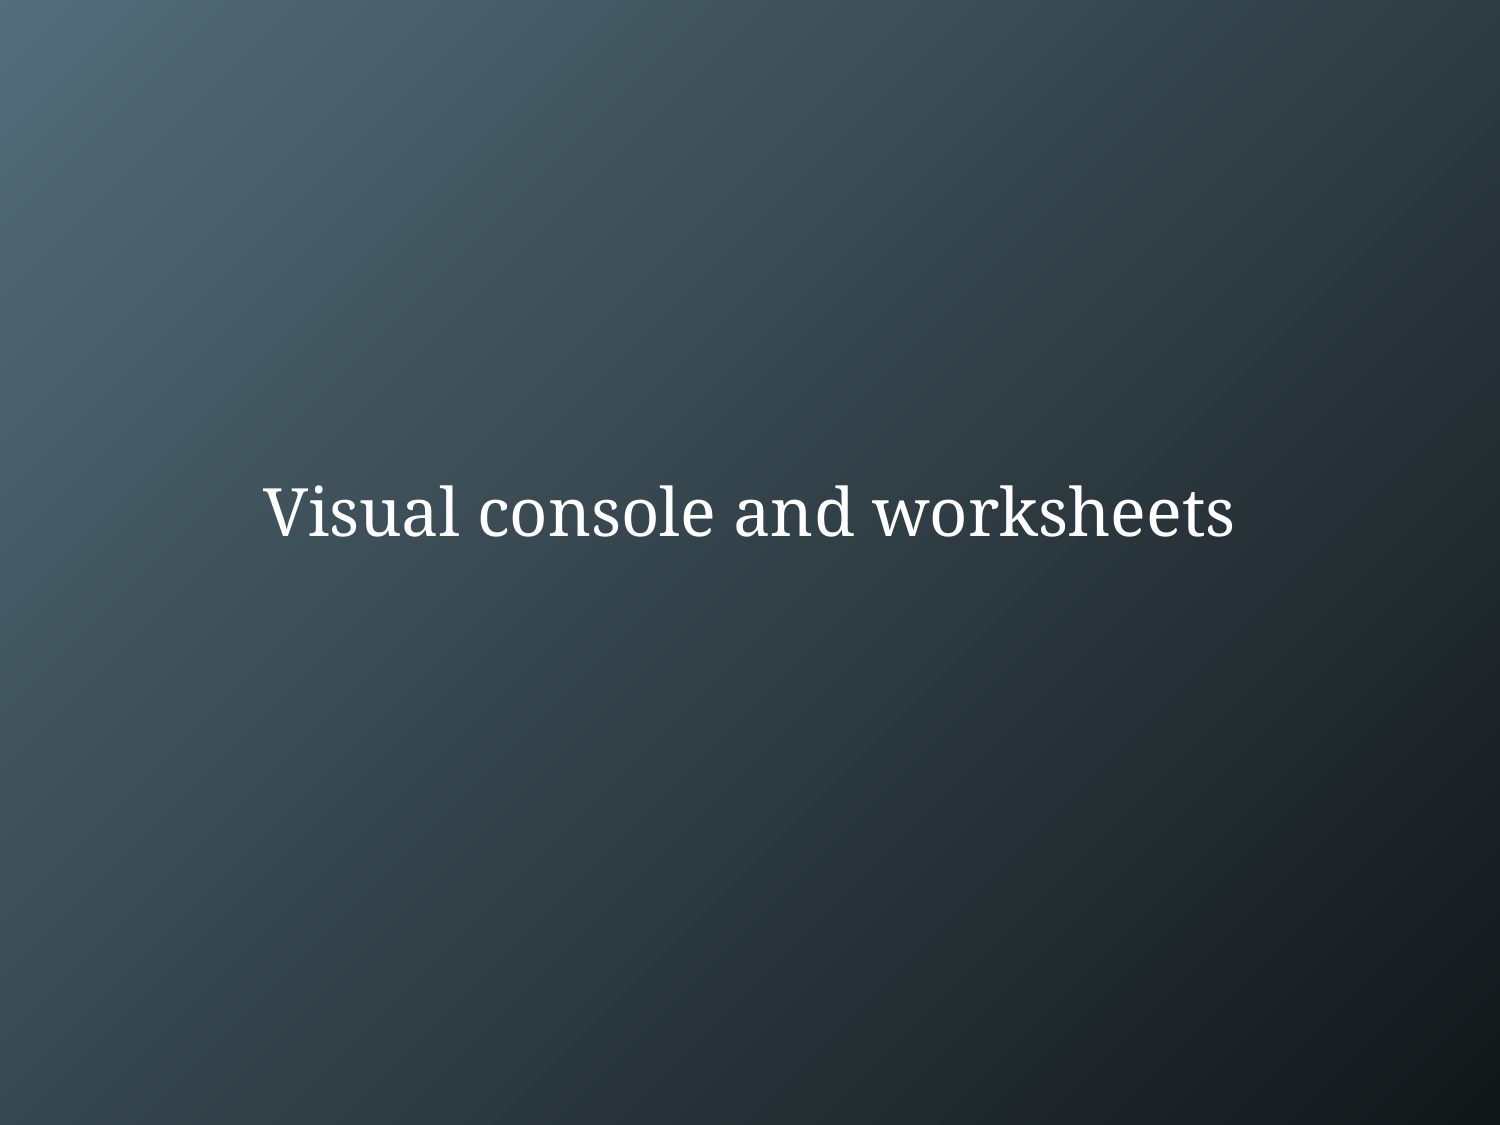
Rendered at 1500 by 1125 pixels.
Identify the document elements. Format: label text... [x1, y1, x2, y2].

title Visual console and worksheets [112, 326, 1388, 693]
